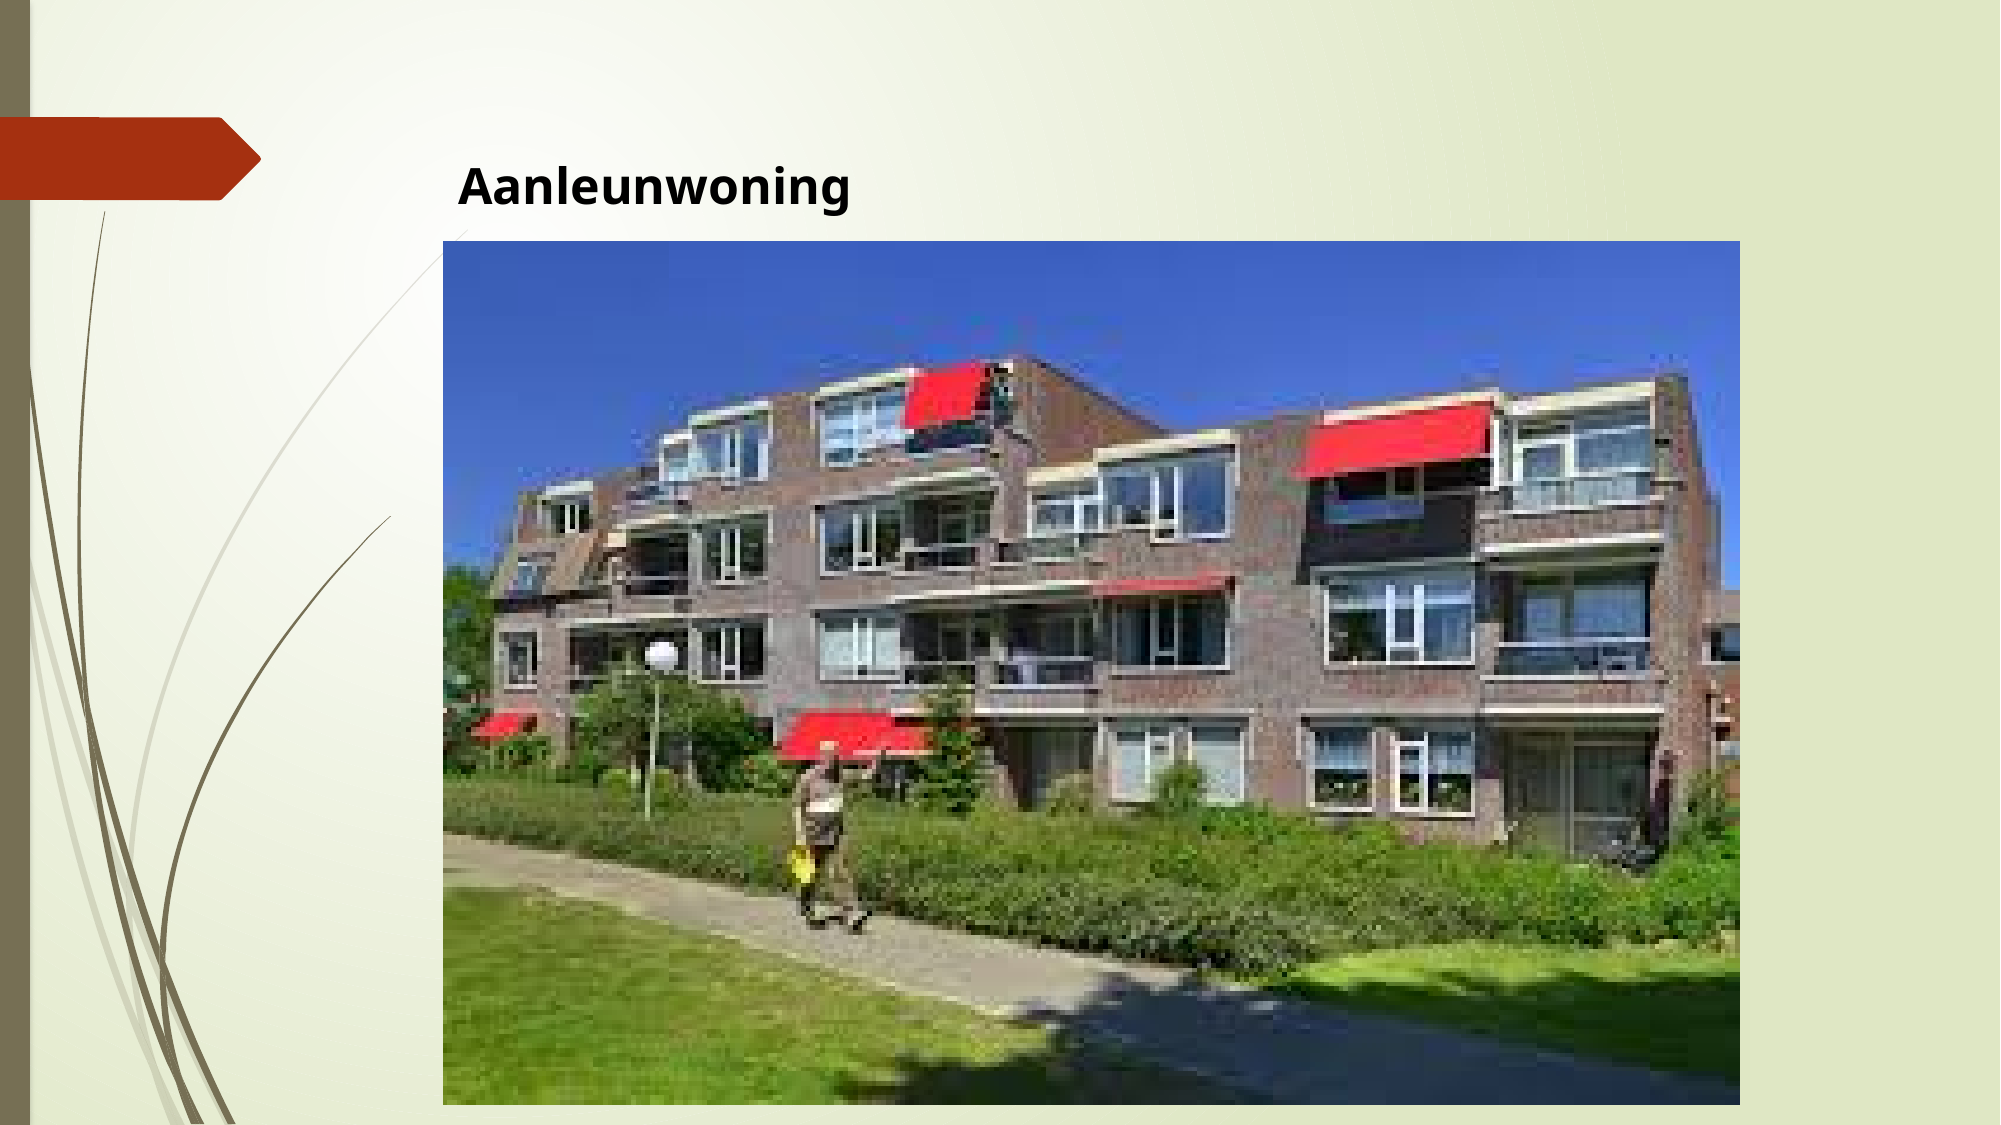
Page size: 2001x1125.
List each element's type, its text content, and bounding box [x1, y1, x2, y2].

text_box Aanleunwoning [443, 146, 1565, 222]
picture [443, 241, 1740, 1105]
